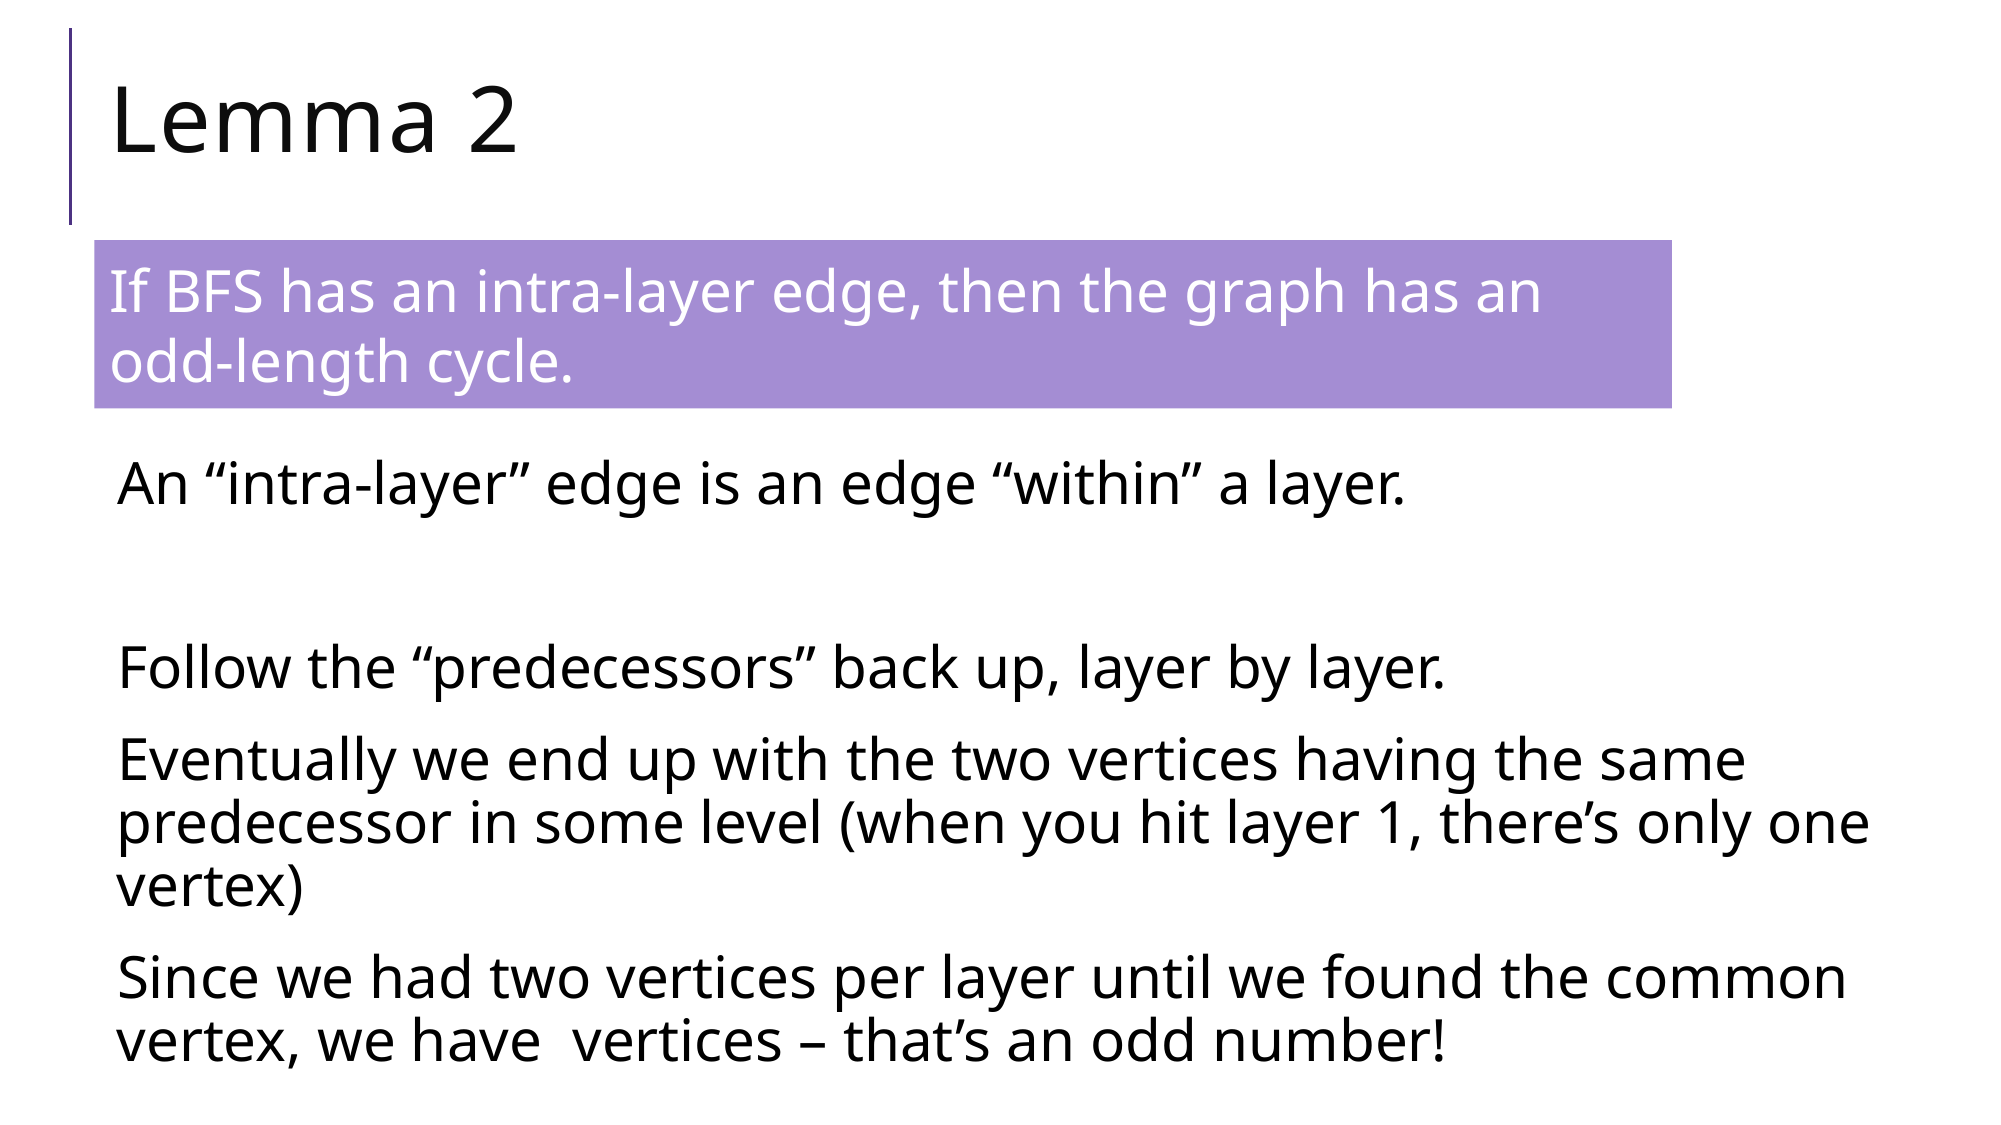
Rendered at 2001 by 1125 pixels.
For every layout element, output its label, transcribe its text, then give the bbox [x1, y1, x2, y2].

title Lemma 2 [94, 43, 1930, 210]
text_box If BFS has an intra-layer edge, then the graph has an odd-length cycle. [93, 239, 1673, 410]
